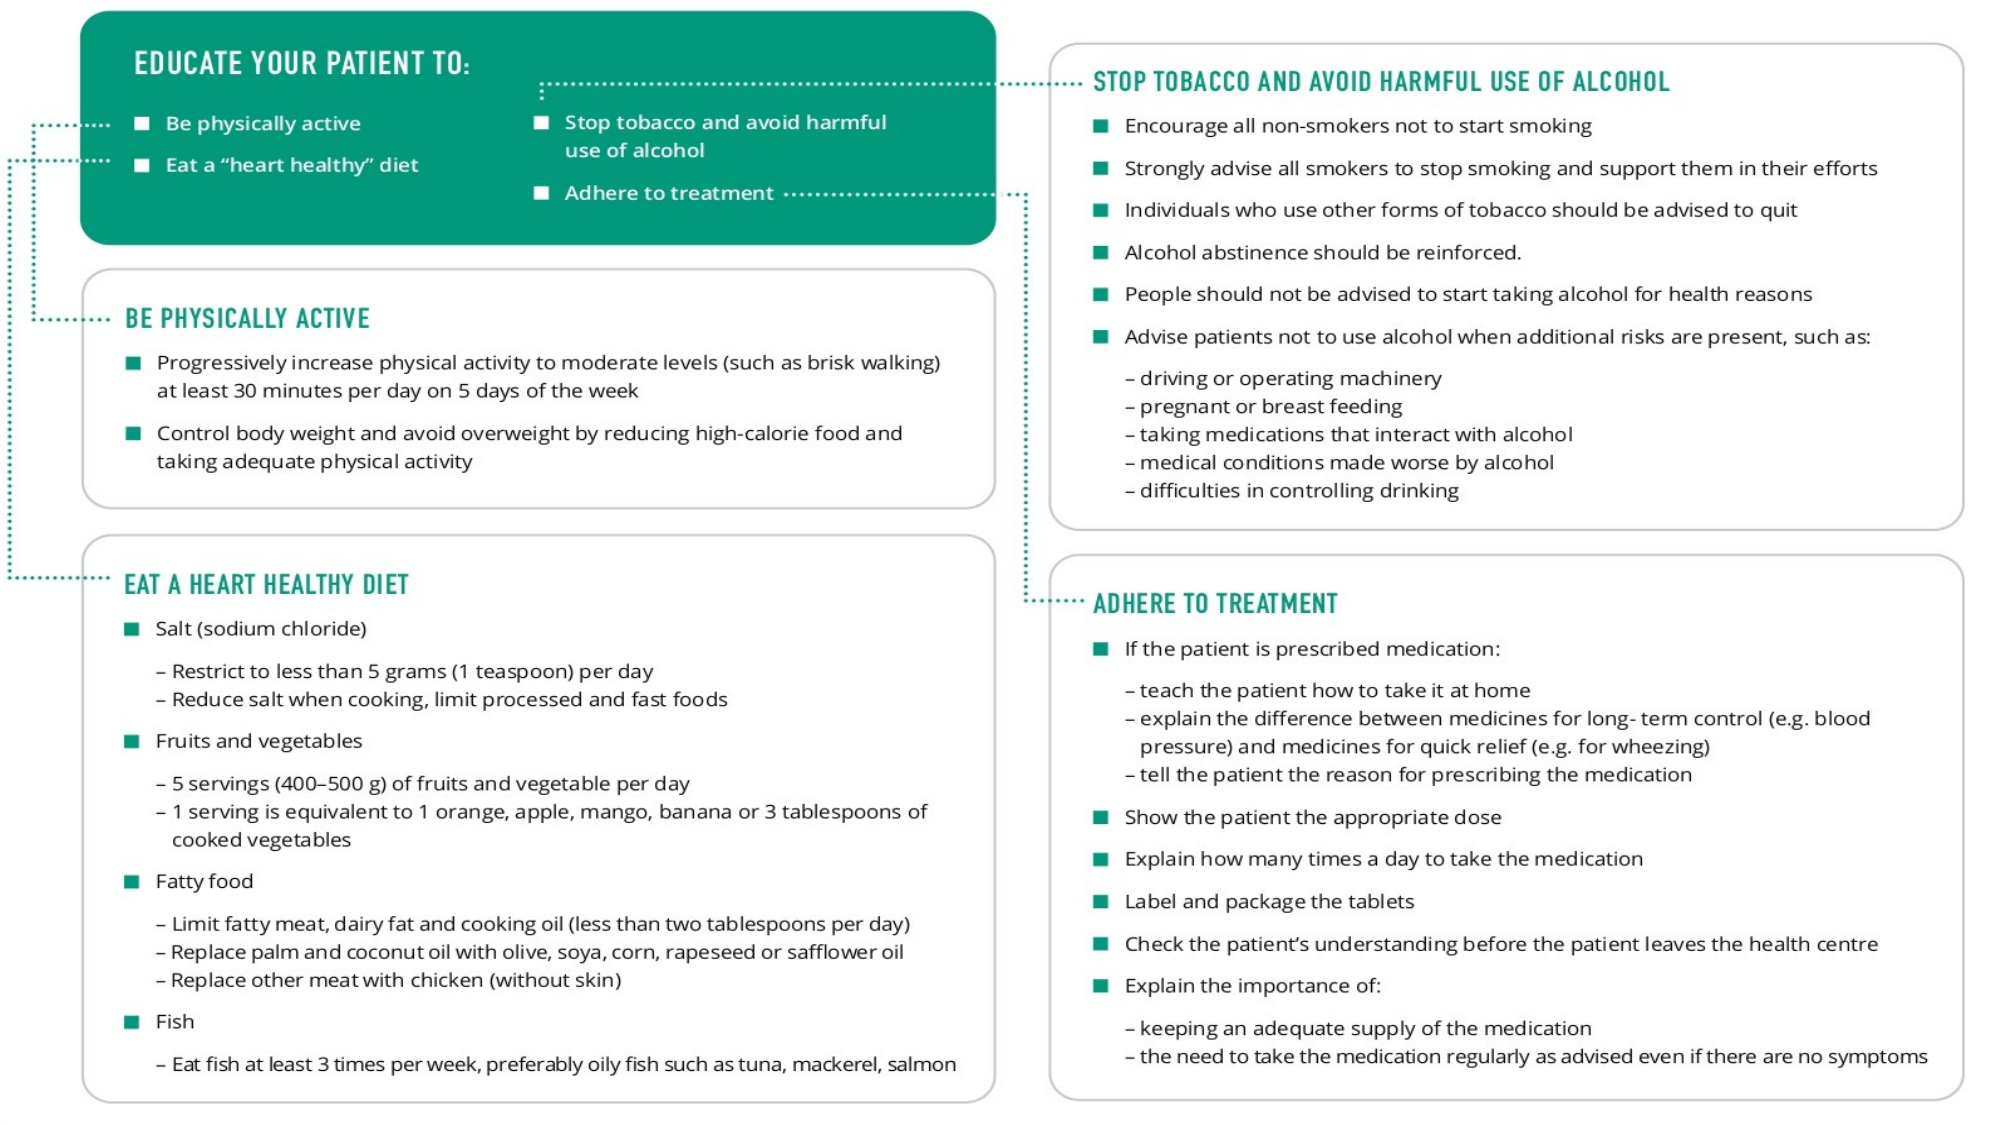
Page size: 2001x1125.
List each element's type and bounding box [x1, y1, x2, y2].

list [0, 0, 2000, 1125]
